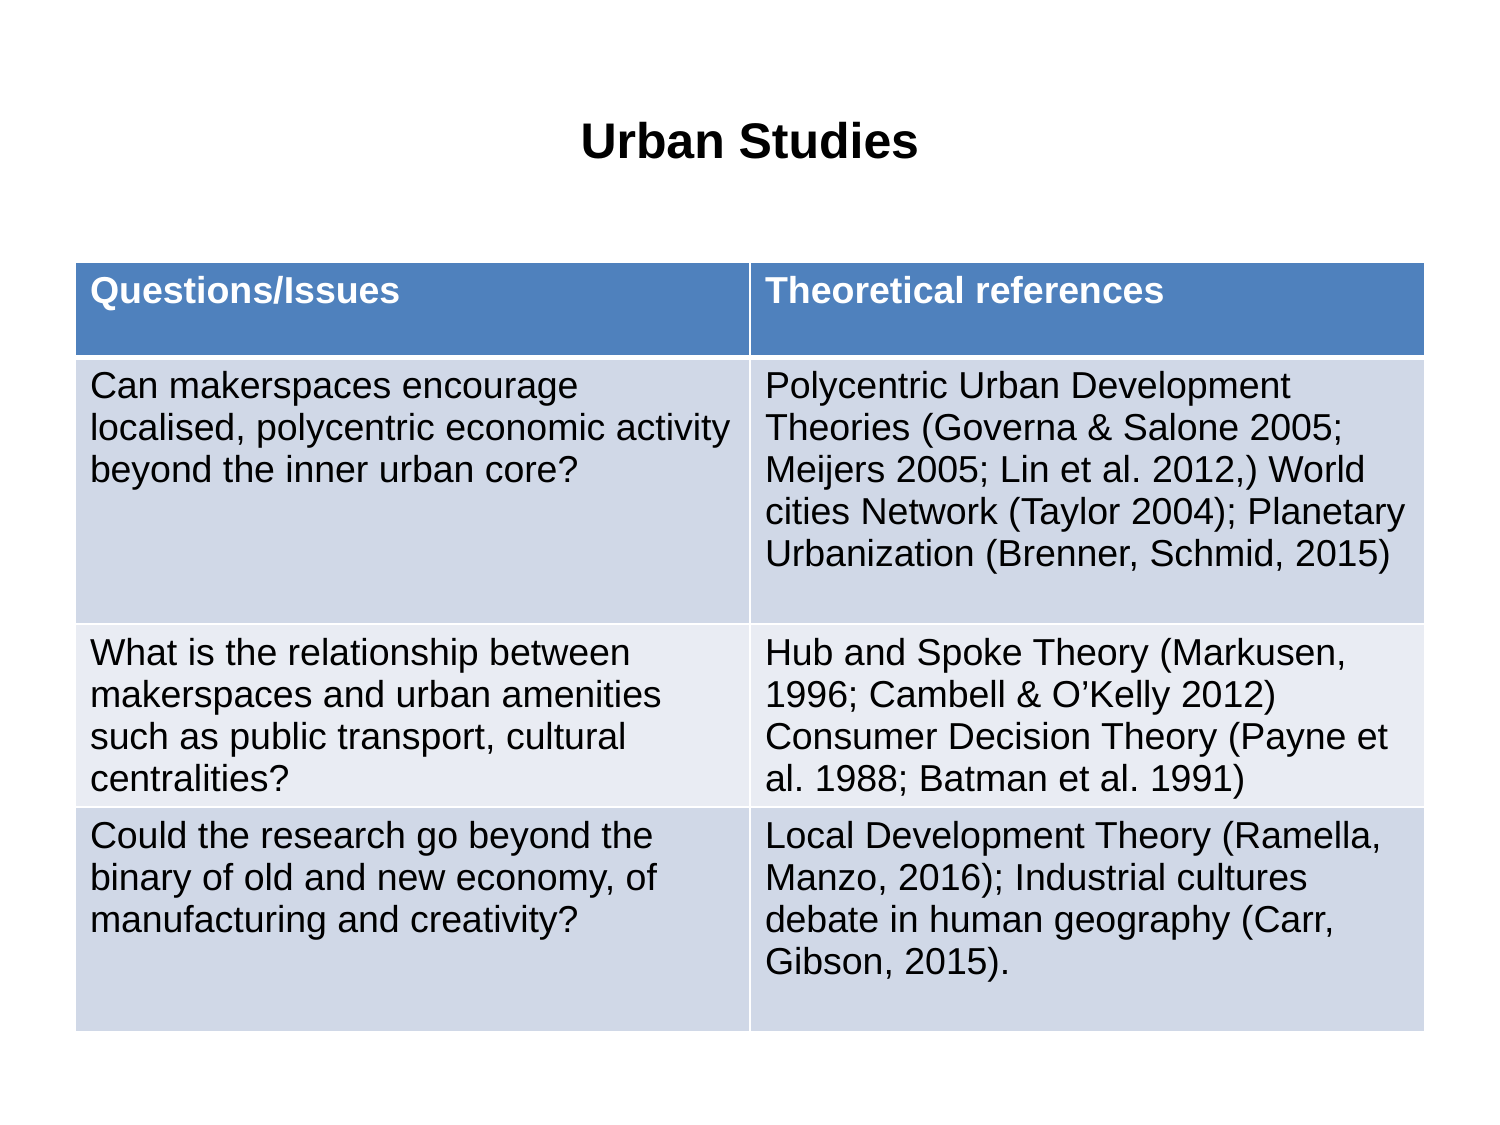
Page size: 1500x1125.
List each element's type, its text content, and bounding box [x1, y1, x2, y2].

table_header Questions/Issues [76, 263, 749, 355]
table_cell Polycentric Urban Development Theories (Governa & Salone 2005; Meijers 2005; Lin et al. 2012,) World cities Network (Taylor 2004); Planetary Urbanization (Brenner, Schmid, 2015) [751, 360, 1424, 623]
table_cell Local Development Theory (Ramella, Manzo, 2016); Industrial cultures debate in human geography (Carr, Gibson, 2015). [751, 808, 1424, 1031]
table_cell Hub and Spoke Theory (Markusen, 1996; Cambell & O’Kelly 2012) Consumer Decision Theory (Payne et al. 1988; Batman et al. 1991) [751, 625, 1424, 806]
table_cell Can makerspaces encourage localised, polycentric economic activity beyond the inner urban core? [76, 360, 749, 623]
table_cell Could the research go beyond the binary of old and new economy, of manufacturing and creativity? [76, 808, 749, 1031]
table_header Theoretical references [751, 263, 1424, 355]
table_cell What is the relationship between makerspaces and urban amenities such as public transport, cultural centralities? [76, 625, 749, 806]
title Urban Studies [75, 45, 1425, 233]
